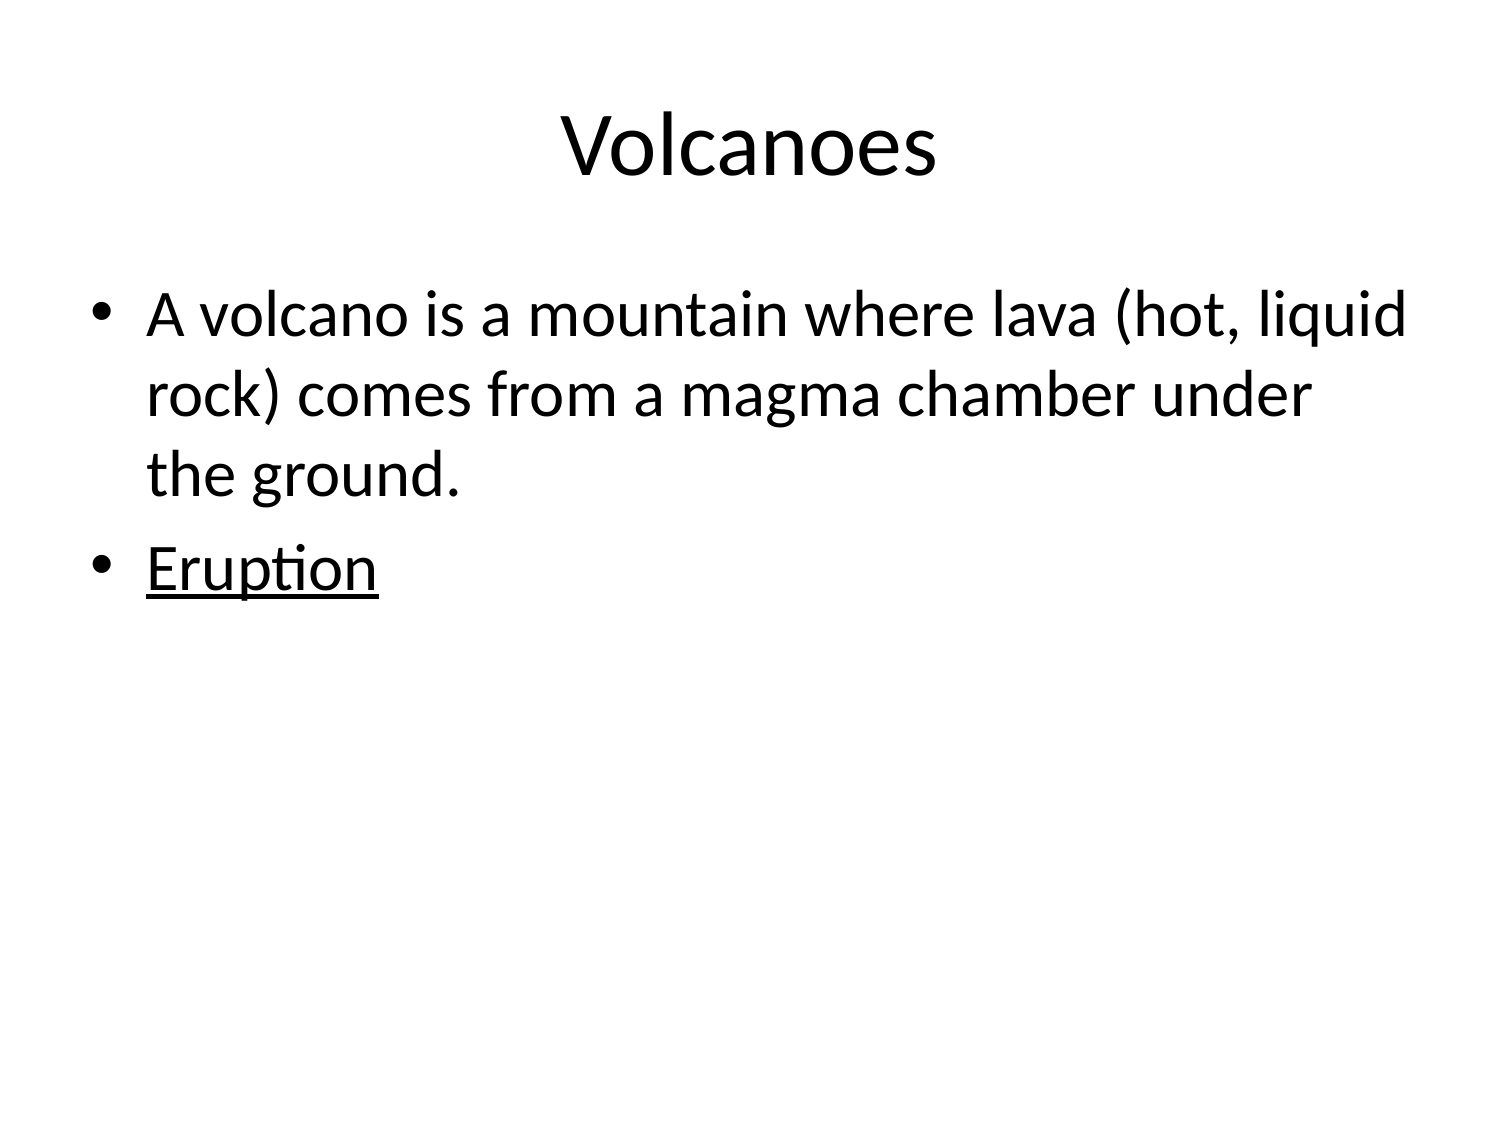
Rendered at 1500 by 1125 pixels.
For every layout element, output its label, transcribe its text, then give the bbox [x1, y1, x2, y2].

list A volcano is a mountain where lava (hot, liquid rock) comes from a magma chamber under the ground. Eruption [75, 262, 1425, 1005]
title Volcanoes [75, 45, 1425, 233]
